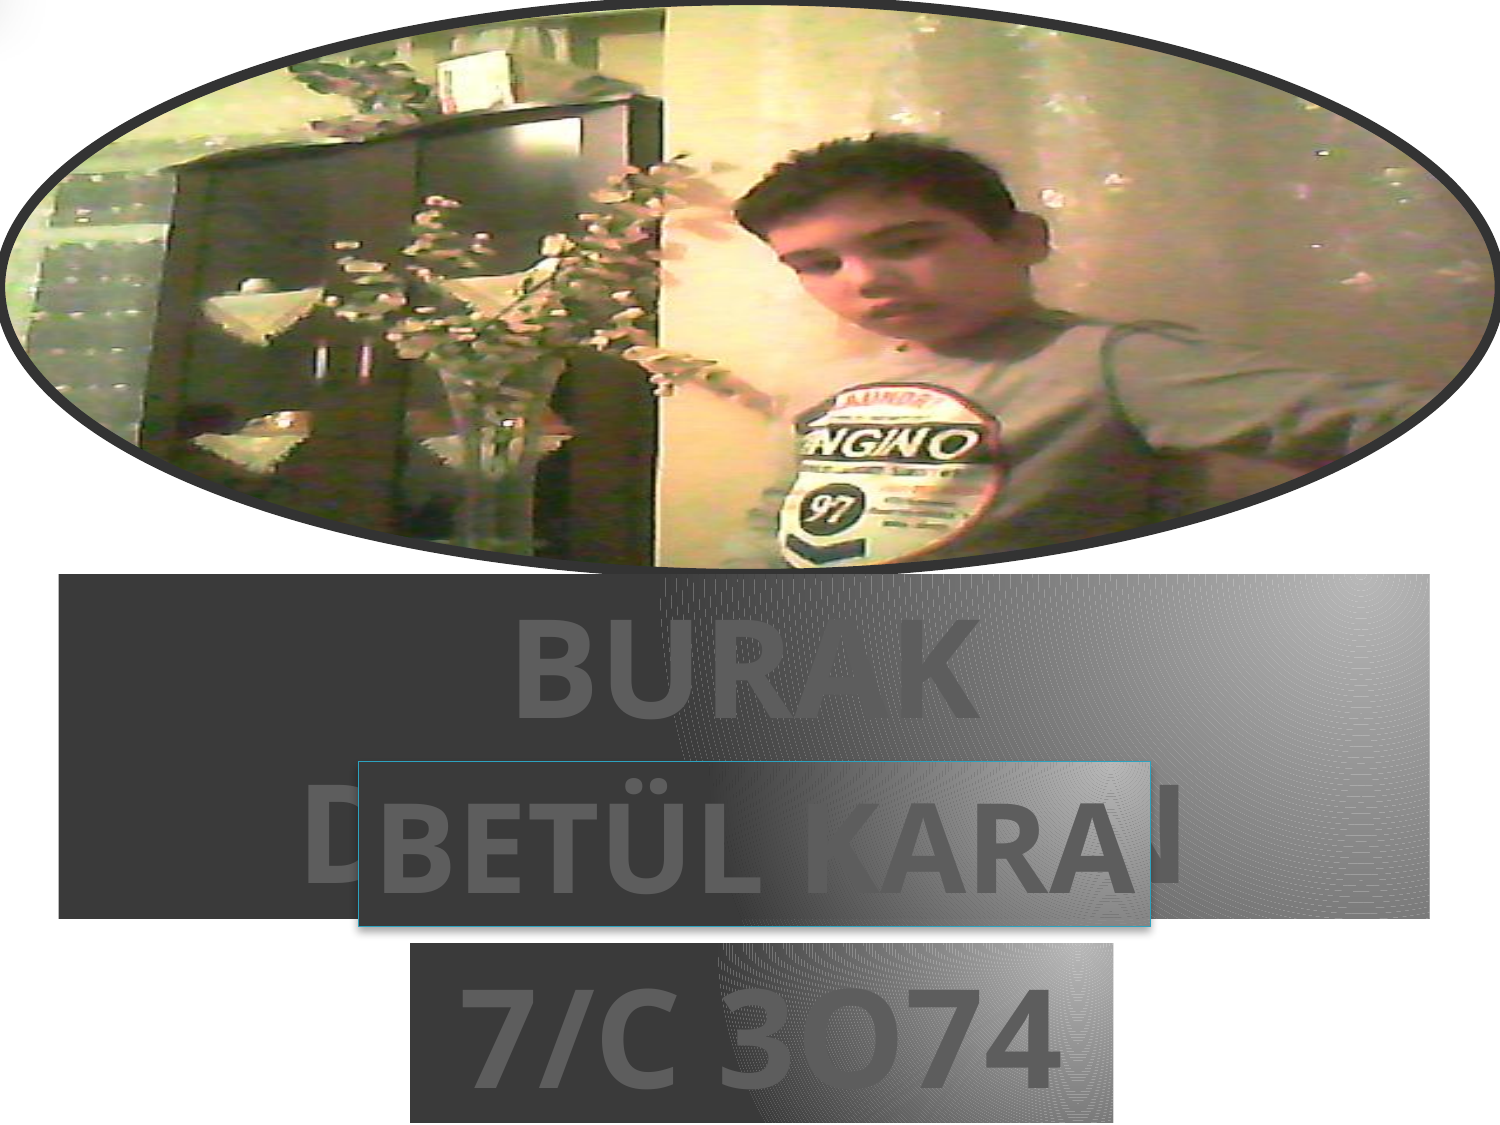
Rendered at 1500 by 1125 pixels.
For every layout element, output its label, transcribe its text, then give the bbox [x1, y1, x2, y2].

picture [0, 0, 1500, 575]
text_box BETÜL KARA [358, 761, 1151, 927]
text_box 7/C 3O74 [410, 943, 1114, 1123]
text_box BURAK DEMIRKIRAN [58, 586, 1430, 919]
